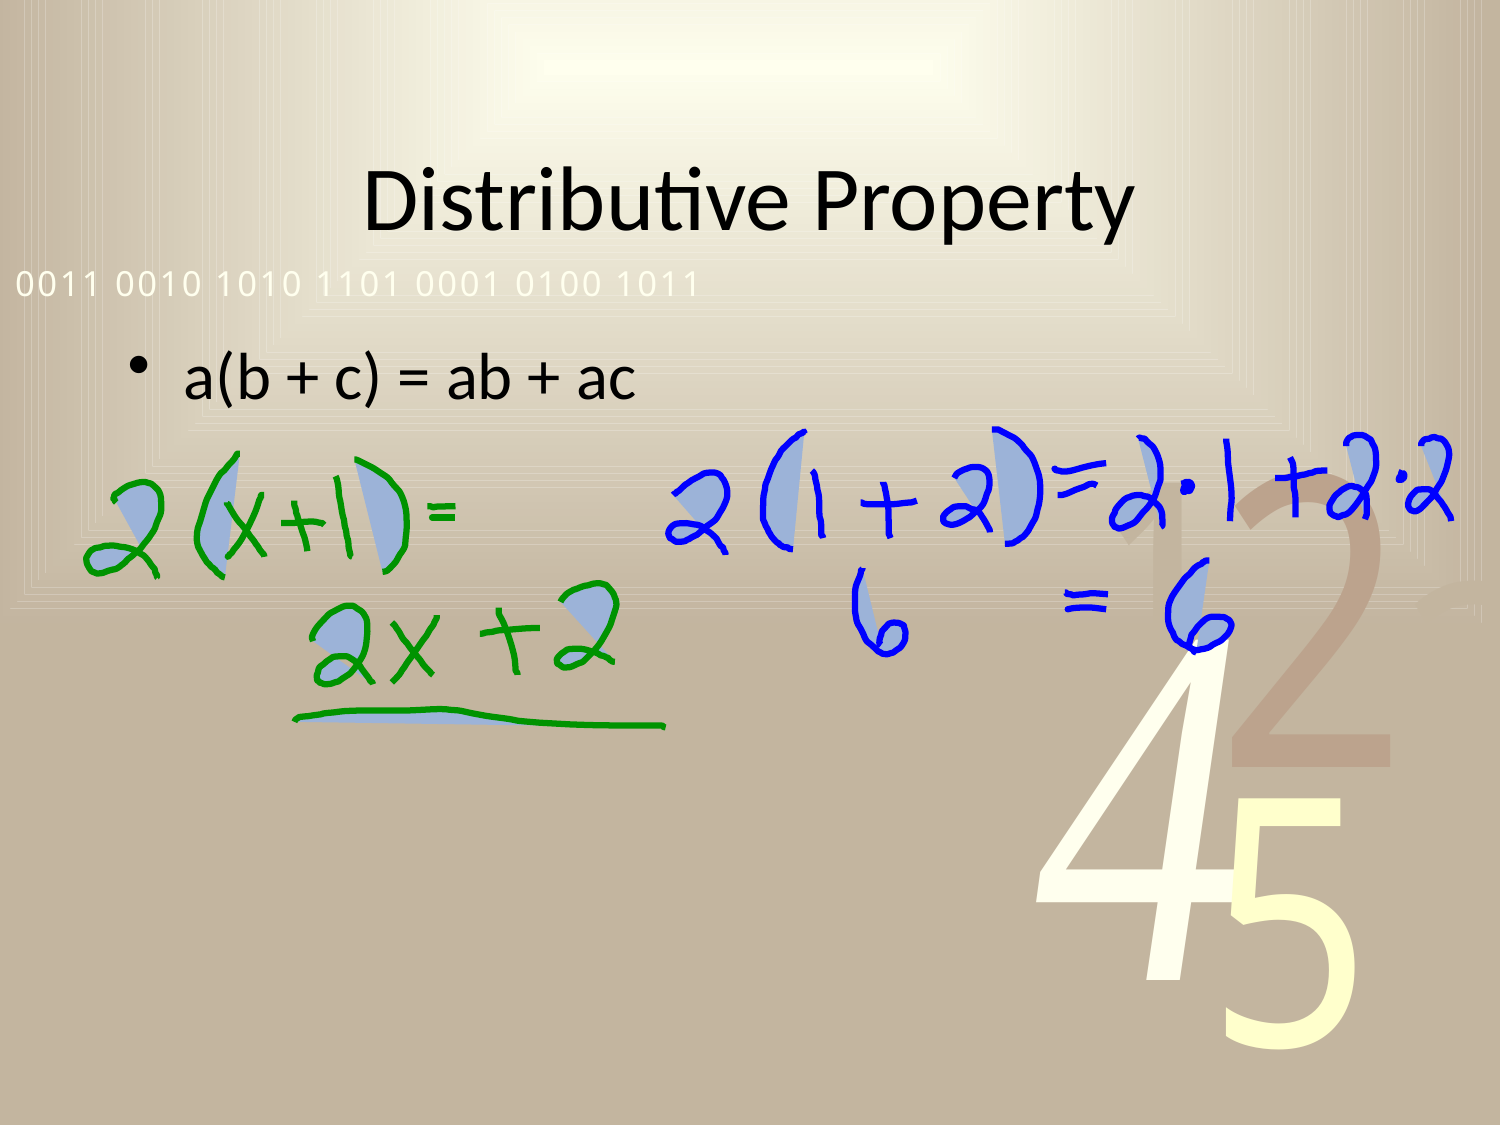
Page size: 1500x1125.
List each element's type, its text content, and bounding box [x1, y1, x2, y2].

text_box [883, 481, 891, 539]
text_box [811, 470, 824, 539]
text_box [311, 605, 373, 685]
text_box [1275, 475, 1291, 479]
text_box [1181, 479, 1193, 493]
text_box [888, 500, 917, 505]
text_box [1329, 434, 1377, 520]
text_box [301, 521, 325, 525]
text_box [854, 568, 906, 655]
text_box [1054, 463, 1107, 472]
text_box [1168, 560, 1232, 653]
text_box [860, 501, 886, 505]
text_box [1408, 437, 1452, 522]
text_box [1057, 483, 1097, 495]
text_box [196, 453, 240, 578]
text_box [943, 466, 990, 533]
text_box [354, 459, 407, 572]
text_box [556, 583, 617, 668]
text_box [1290, 457, 1296, 518]
text_box [391, 615, 437, 683]
text_box [294, 709, 666, 728]
text_box [498, 607, 518, 675]
text_box [479, 630, 505, 634]
text_box [1064, 592, 1108, 596]
text_box [668, 472, 728, 555]
text_box [507, 628, 540, 632]
text_box [1111, 437, 1163, 529]
text_box [86, 481, 162, 578]
text_box [335, 476, 353, 557]
text_box [1398, 470, 1405, 480]
text_box [1226, 438, 1232, 522]
list a(b + c) = ab + ac [112, 324, 1388, 1001]
text_box [763, 431, 805, 550]
title Distributive Property [112, 99, 1388, 288]
text_box [991, 429, 1041, 544]
text_box [227, 494, 265, 557]
